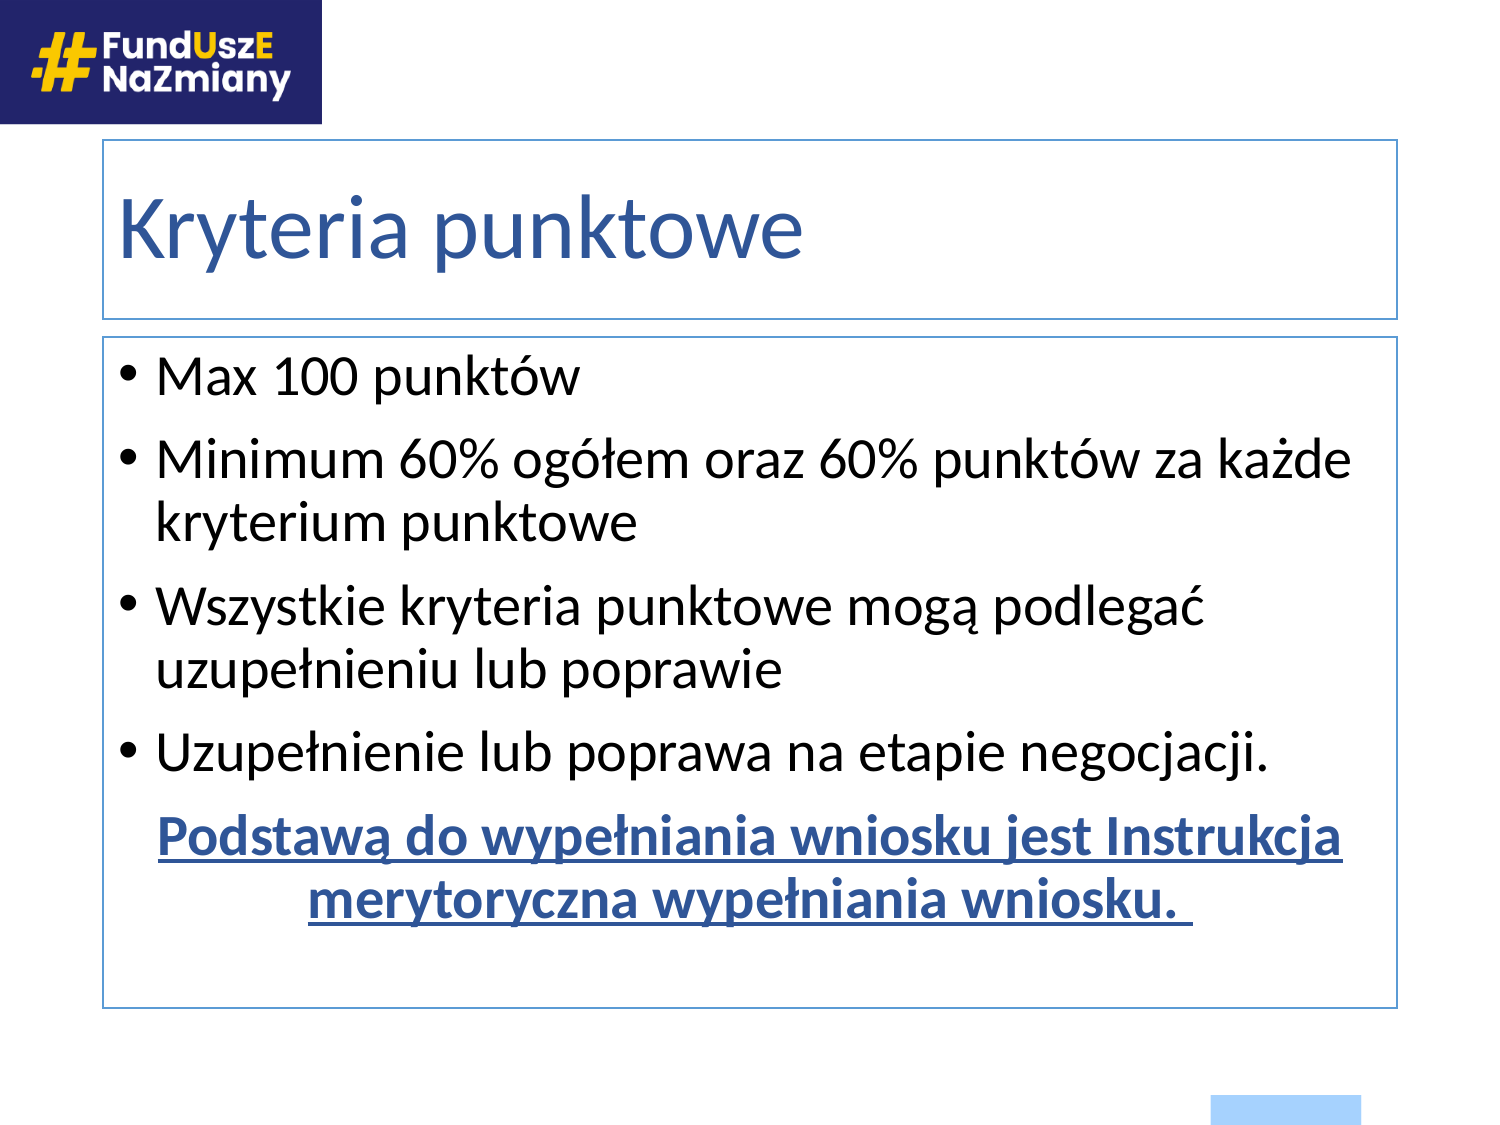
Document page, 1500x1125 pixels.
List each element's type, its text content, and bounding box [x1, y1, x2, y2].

list Max 100 punktów Minimum 60% ogółem oraz 60% punktów za każde kryterium punktowe Wszystkie kryteria punktowe mogą podlegać uzupełnieniu lub poprawie Uzupełnienie lub poprawa na etapie negocjacji. Podstawą do wypełniania wniosku jest Instrukcja merytoryczna wypełniania wniosku. [102, 336, 1398, 1009]
title Kryteria punktowe [102, 139, 1398, 320]
picture [0, 0, 1500, 1125]
